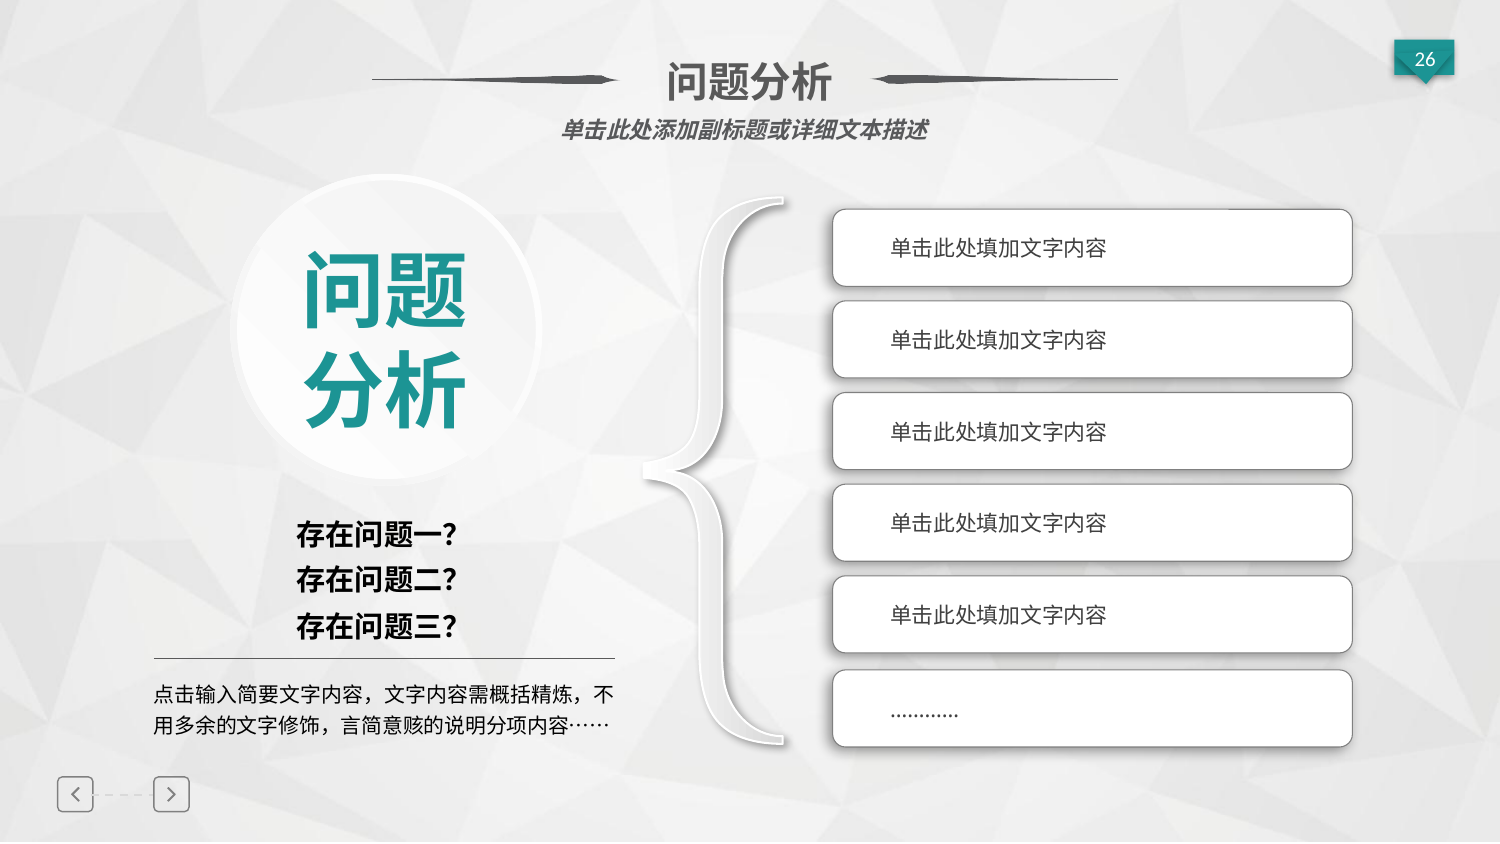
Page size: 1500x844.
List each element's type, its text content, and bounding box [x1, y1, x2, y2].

text_box [830, 207, 1355, 289]
text_box 存在问题一？ [254, 516, 515, 552]
text_box ………… [890, 695, 1270, 723]
text_box [830, 390, 1355, 472]
text_box 存在问题三？ [254, 608, 515, 644]
text_box 单击此处填加文字内容 [890, 418, 1270, 445]
text_box 点击输入简要文字内容，文字内容需概括精炼，不用多余的文字修饰，言简意赅的说明分项内容…… [153, 675, 615, 739]
text_box 单击此处填加文字内容 [890, 235, 1270, 262]
text_box 单击此处添加副标题或详细文本描述 [545, 108, 943, 151]
text_box 单击此处填加文字内容 [890, 510, 1270, 537]
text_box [230, 173, 543, 486]
text_box [830, 298, 1355, 381]
text_box 单击此处填加文字内容 [890, 326, 1270, 354]
text_box [830, 573, 1355, 656]
picture [0, 0, 1500, 842]
text_box 存在问题二？ [254, 560, 515, 596]
text_box [830, 482, 1355, 564]
text_box 问题分析 [584, 55, 916, 106]
text_box 单击此处填加文字内容 [890, 601, 1270, 628]
text_box [830, 667, 1355, 750]
text_box [641, 195, 785, 746]
text_box 问题 分析 [220, 238, 225, 439]
